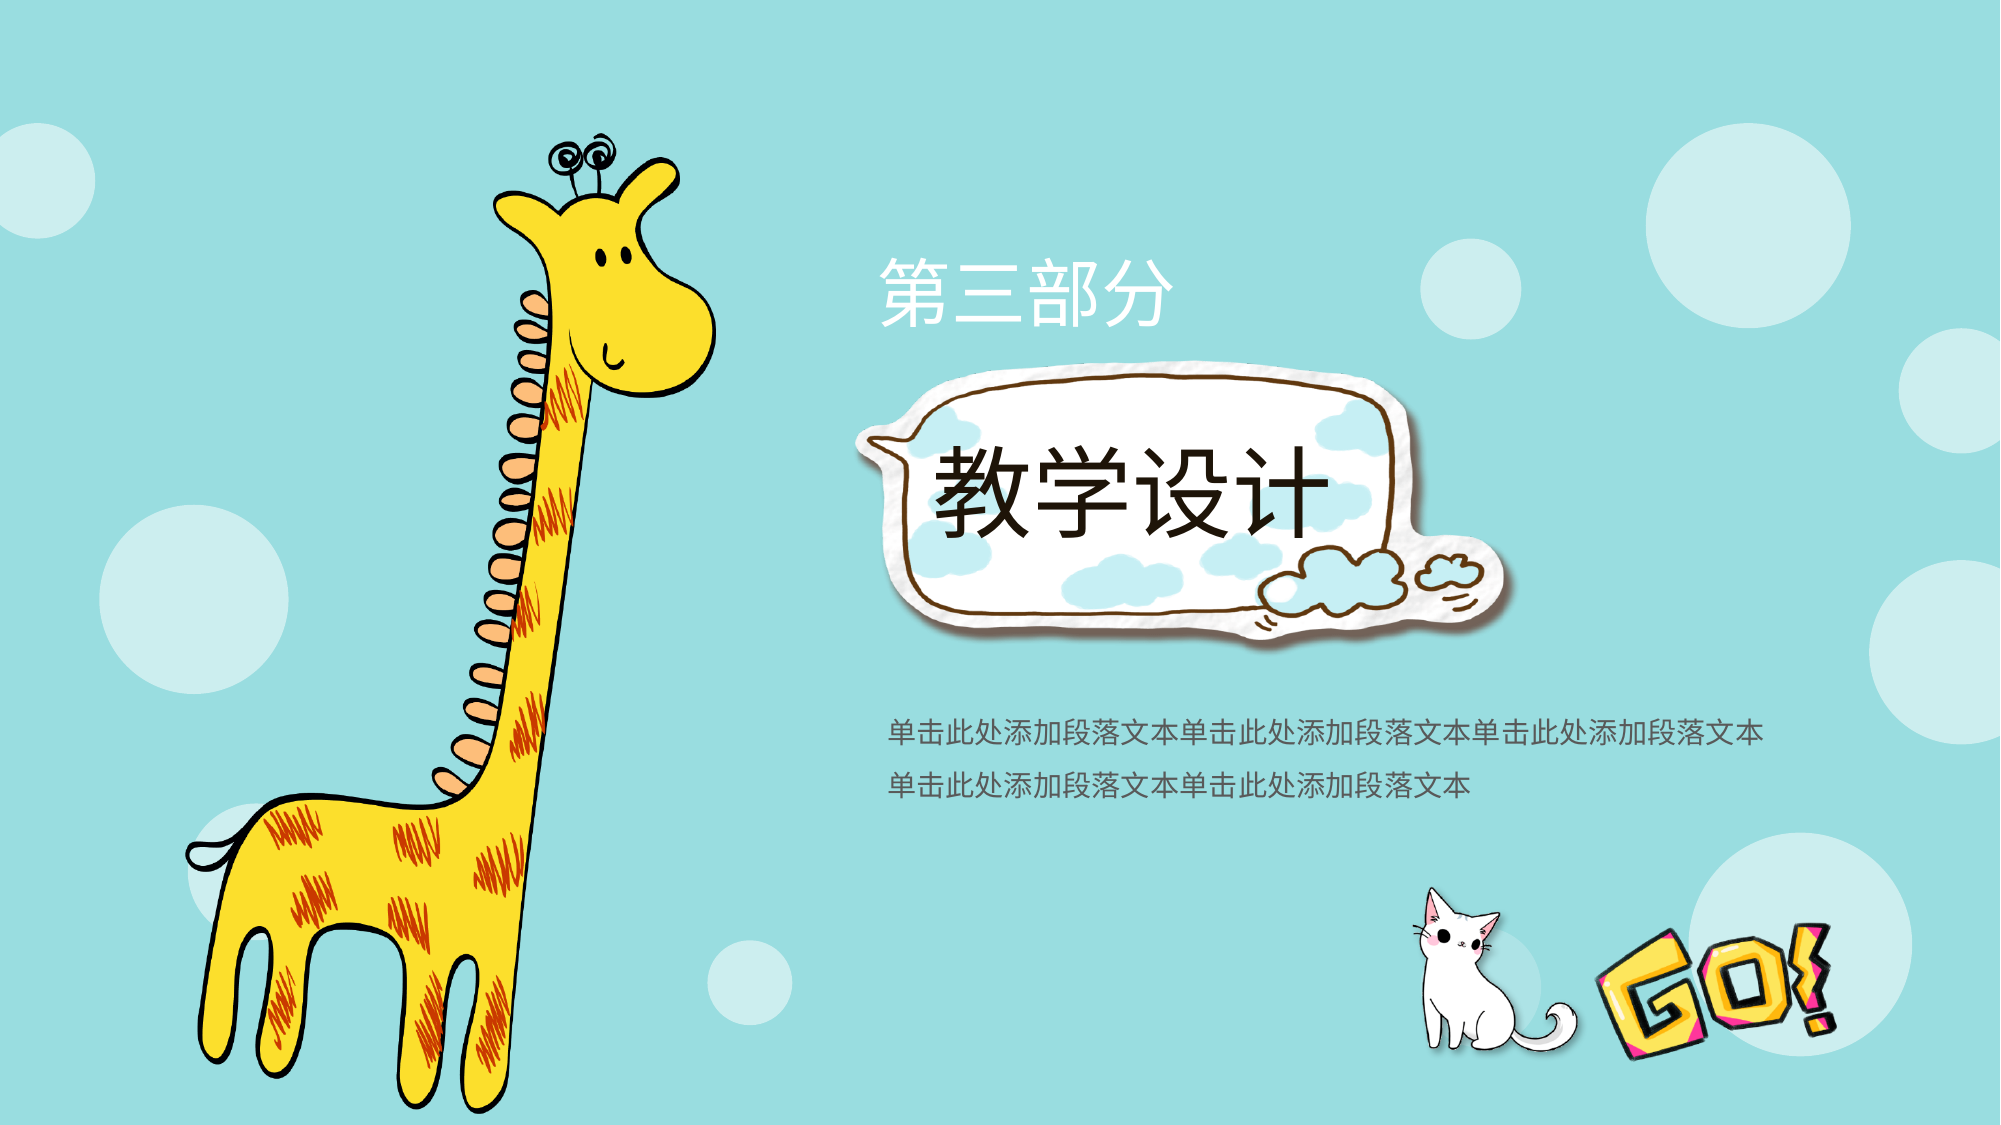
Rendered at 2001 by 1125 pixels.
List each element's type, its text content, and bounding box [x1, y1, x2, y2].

picture [825, 301, 1536, 699]
text_box 单击此处添加段落文本单击此处添加段落文本单击此处添加段落文本单击此处添加段落文本单击此处添加段落文本 [872, 689, 1780, 810]
picture [1317, 828, 1837, 1125]
picture [184, 133, 716, 1114]
text_box 第三部分 [862, 239, 1653, 344]
